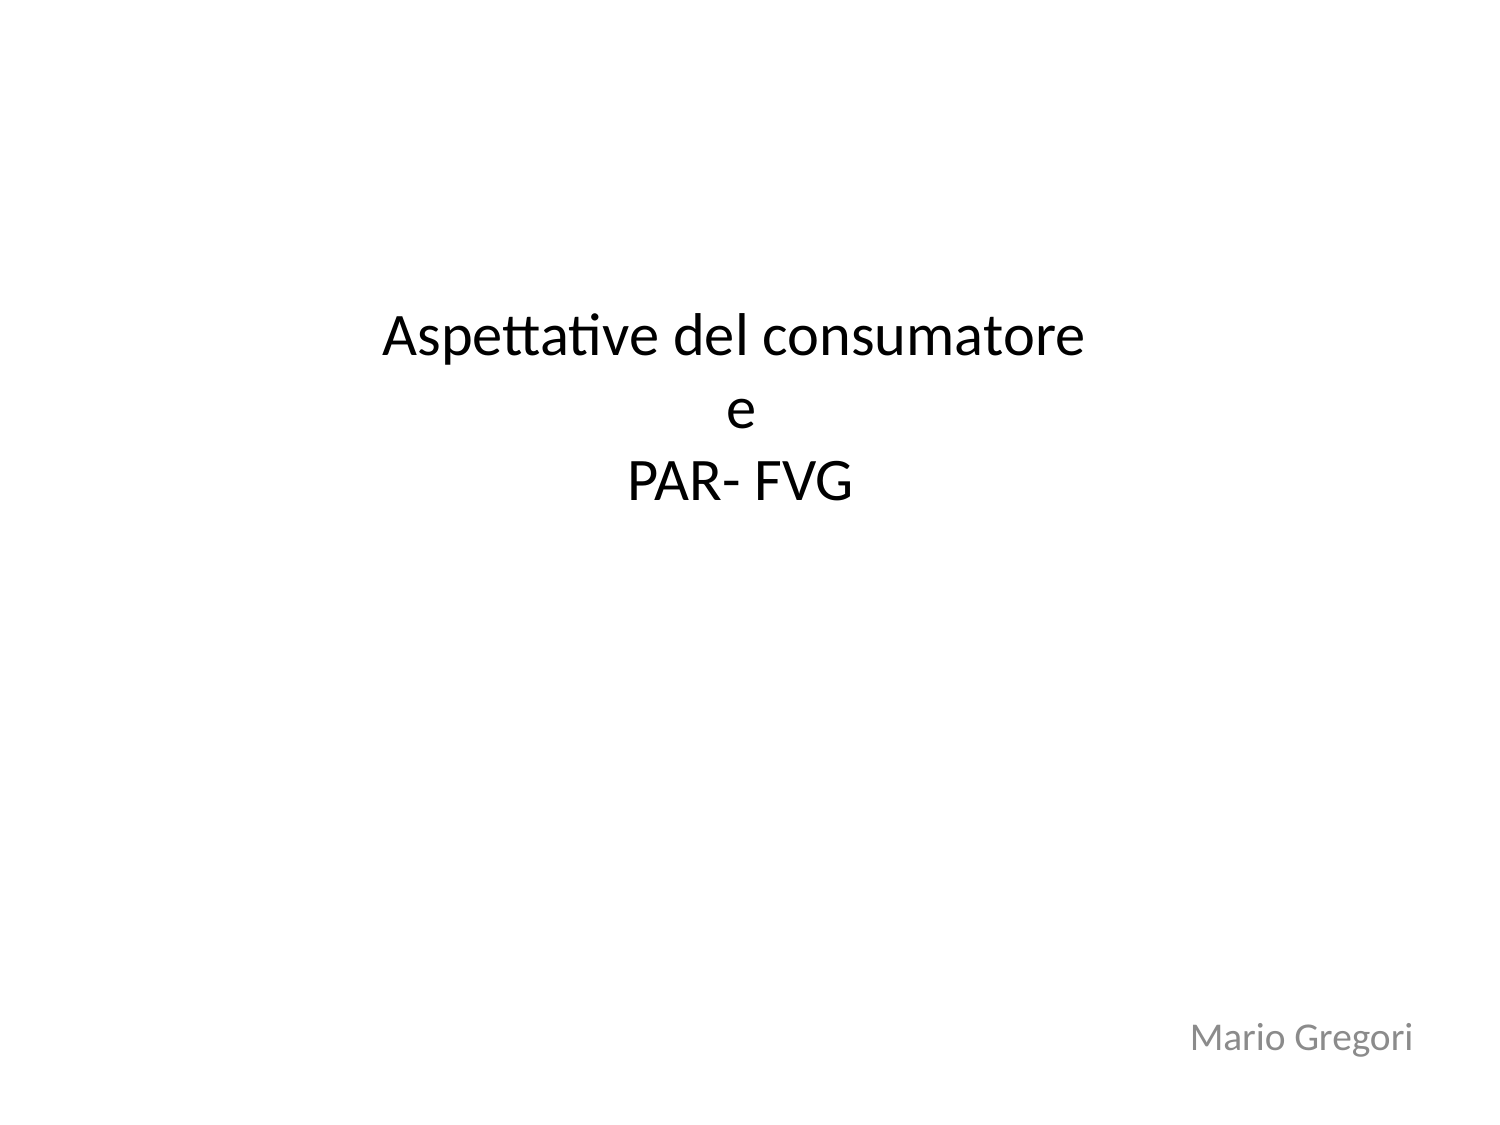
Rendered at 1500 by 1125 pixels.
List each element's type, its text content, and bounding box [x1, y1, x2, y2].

subtitle Mario Gregori [1021, 893, 1429, 1067]
title Aspettative del consumatore e PAR- FVG [0, 66, 1500, 669]
